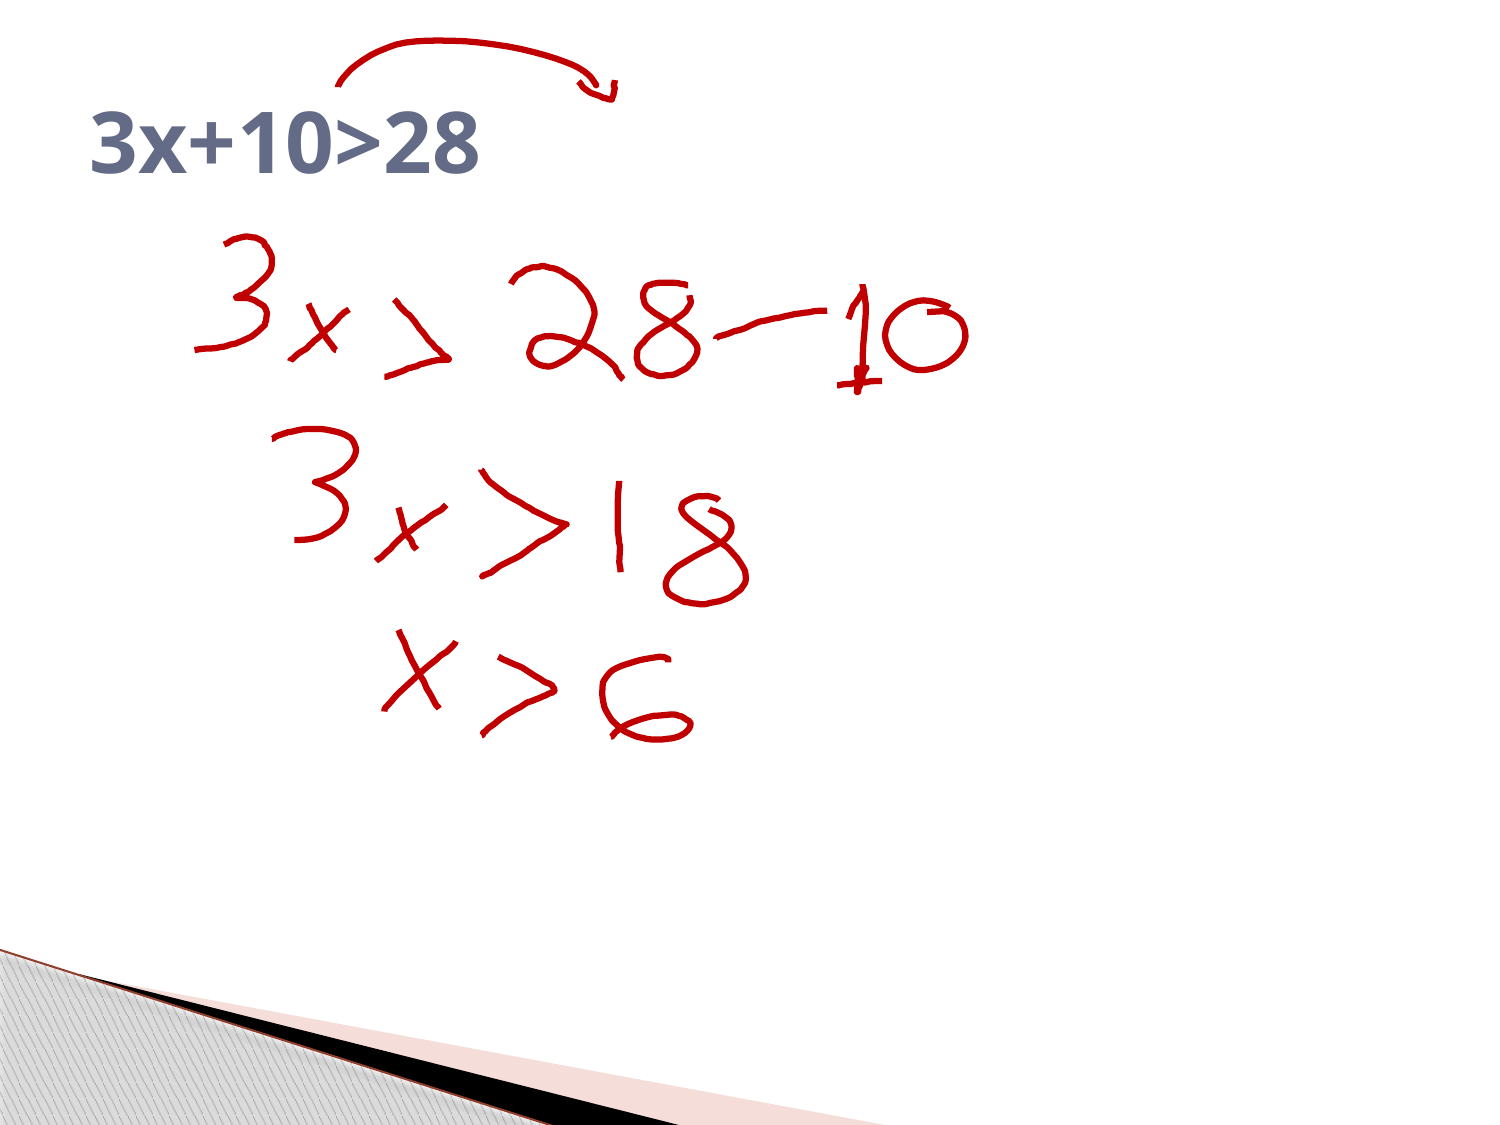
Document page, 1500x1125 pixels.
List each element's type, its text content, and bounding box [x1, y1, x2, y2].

text_box [481, 655, 556, 737]
text_box [271, 428, 357, 541]
text_box [617, 480, 622, 573]
text_box [337, 39, 594, 88]
text_box [384, 298, 450, 378]
text_box [194, 235, 273, 351]
text_box [397, 629, 420, 674]
title 3x+10>28 [75, 45, 1425, 233]
text_box [397, 507, 409, 533]
text_box [510, 265, 624, 381]
text_box [601, 656, 692, 741]
text_box [307, 303, 324, 333]
text_box [480, 469, 568, 578]
text_box [856, 366, 868, 393]
text_box [375, 504, 447, 562]
text_box [407, 534, 418, 551]
text_box [577, 79, 616, 101]
text_box [323, 332, 337, 351]
text_box [884, 299, 967, 371]
text_box [837, 382, 856, 386]
text_box [420, 675, 440, 710]
text_box [289, 308, 350, 362]
text_box [664, 495, 747, 606]
text_box [862, 380, 883, 384]
text_box [847, 289, 865, 320]
text_box [635, 281, 699, 377]
text_box [715, 309, 828, 339]
text_box [383, 640, 457, 712]
text_box [861, 292, 867, 371]
